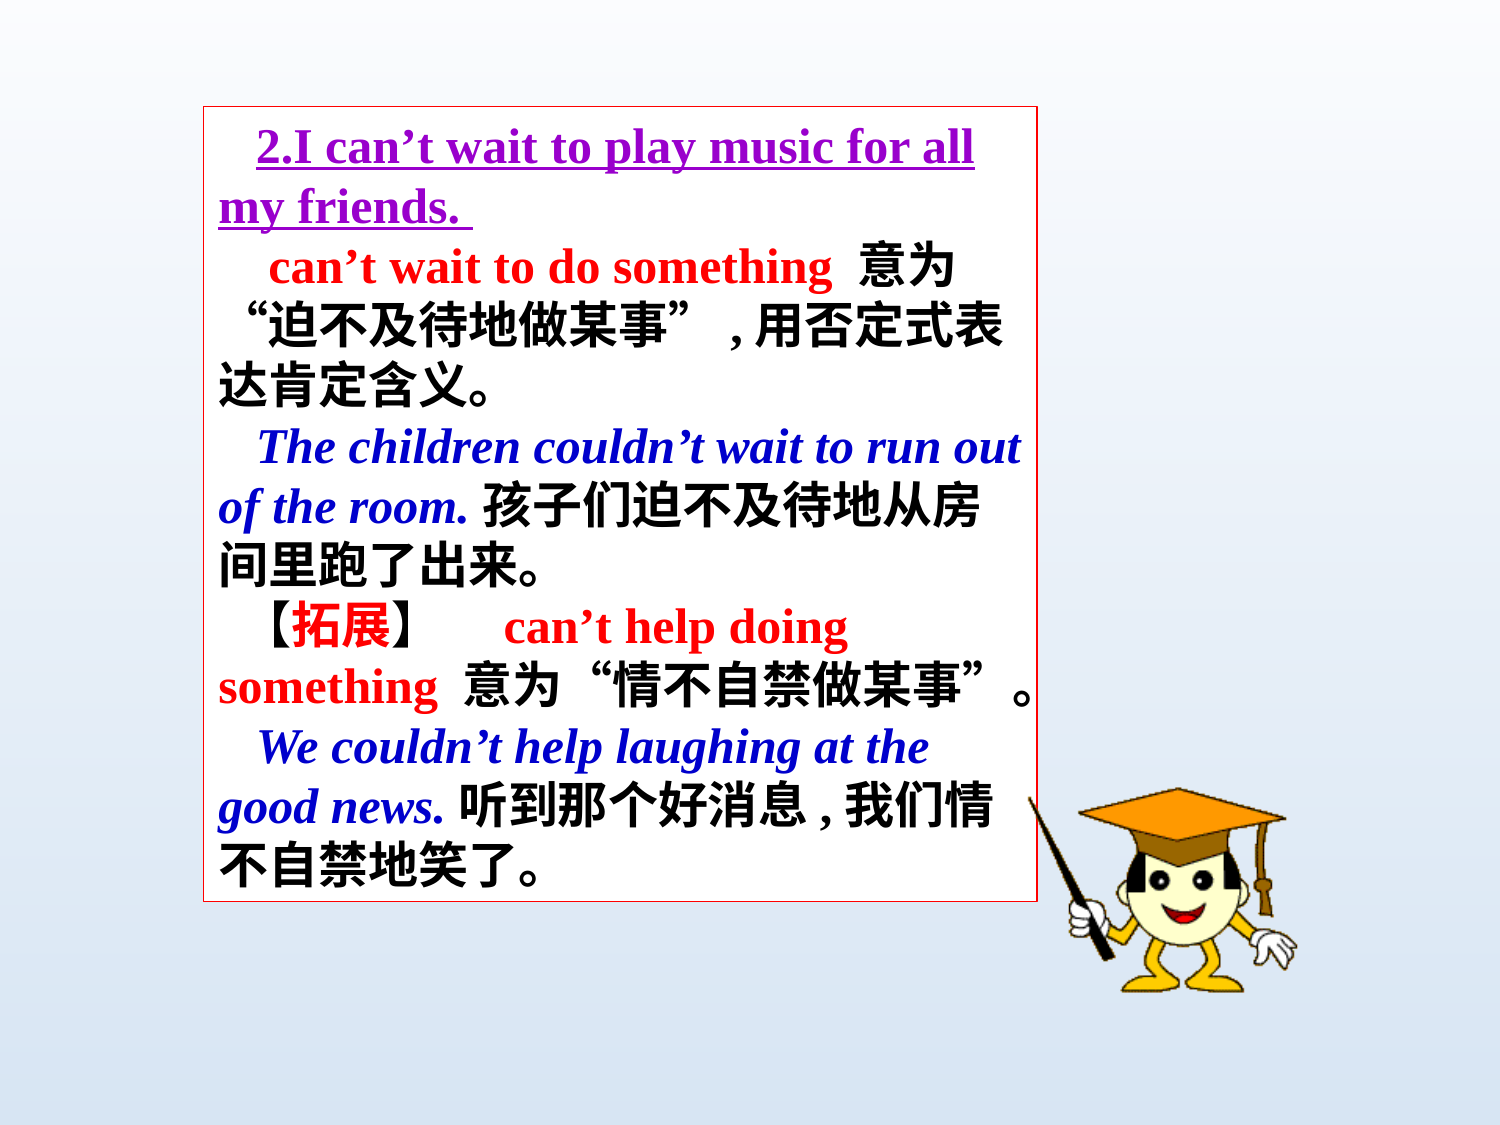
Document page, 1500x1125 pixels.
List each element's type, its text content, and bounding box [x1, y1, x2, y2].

picture [1007, 771, 1321, 1007]
text_box 2.I can’t wait to play music for all my friends. can’t wait to do something 意为“迫不及待地做某事”,用否定式表达肯定含义。 The children couldn’t wait to run out of the room.孩子们迫不及待地从房间里跑了出来。 【拓展】 can’t help doing something 意为“情不自禁做某事”。 We couldn’t help laughing at the good news.听到那个好消息,我们情不自禁地笑了。 [203, 106, 1037, 902]
